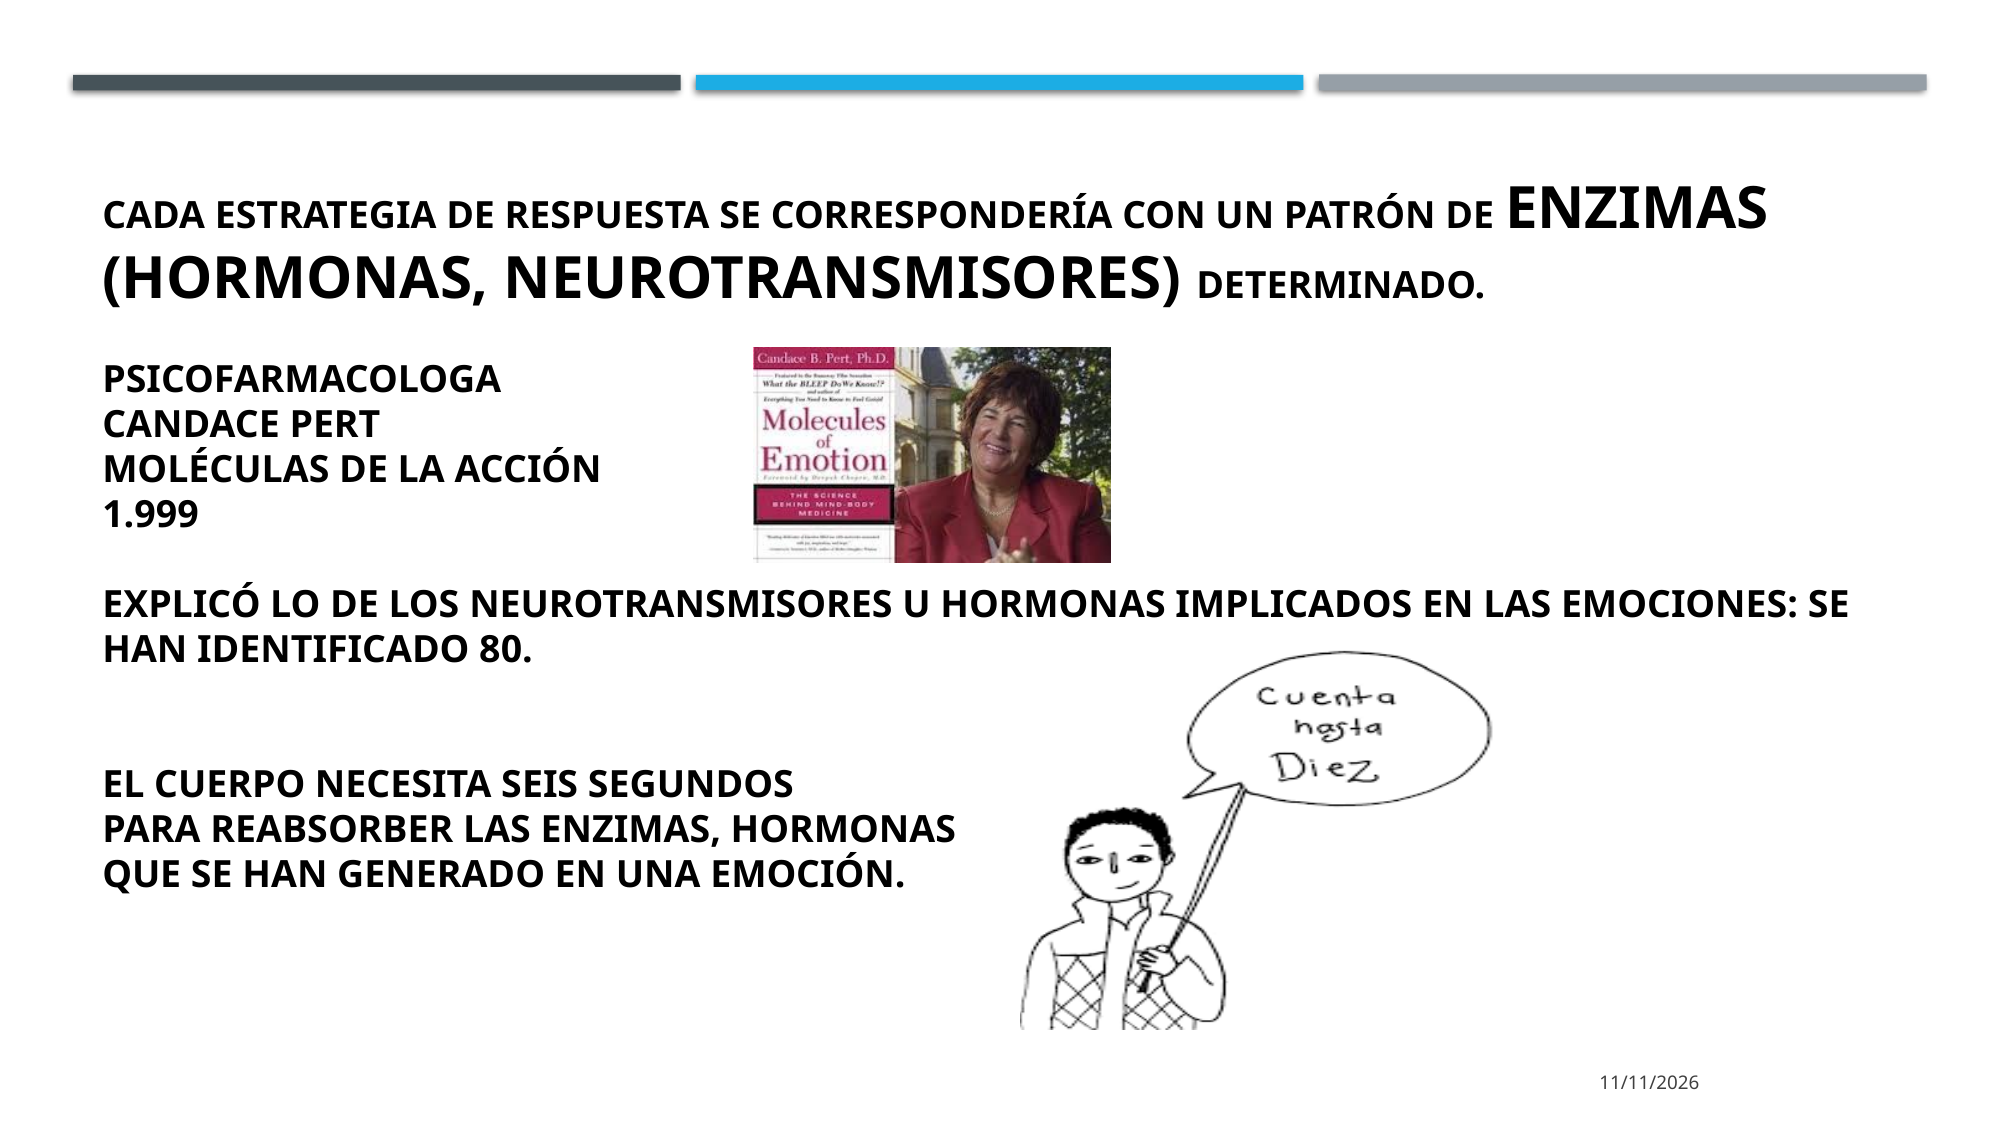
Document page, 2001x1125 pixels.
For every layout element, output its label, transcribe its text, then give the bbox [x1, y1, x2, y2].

text_box CADA ESTRATEGIA DE RESPUESTA SE CORRESPONDERÍA CON UN PATRÓN DE ENZIMAS (HORMONAS, NEUROTRANSMISORES) DETERMINADO. PSICOFARMACOLOGA CANDACE PERT MOLÉCULAS DE LA ACCIÓN 1.999 EXPLICÓ LO DE LOS NEUROTRANSMISORES U HORMONAS IMPLICADOS EN LAS EMOCIONES: SE HAN IDENTIFICADO 80. EL CUERPO NECESITA SEIS SEGUNDOS PARA REABSORBER LAS ENZIMAS, HORMONAS QUE SE HAN GENERADO EN UNA EMOCIÓN. [87, 162, 1902, 903]
picture [1019, 641, 1508, 1031]
picture [752, 346, 1112, 563]
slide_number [1247, 1053, 1715, 1114]
